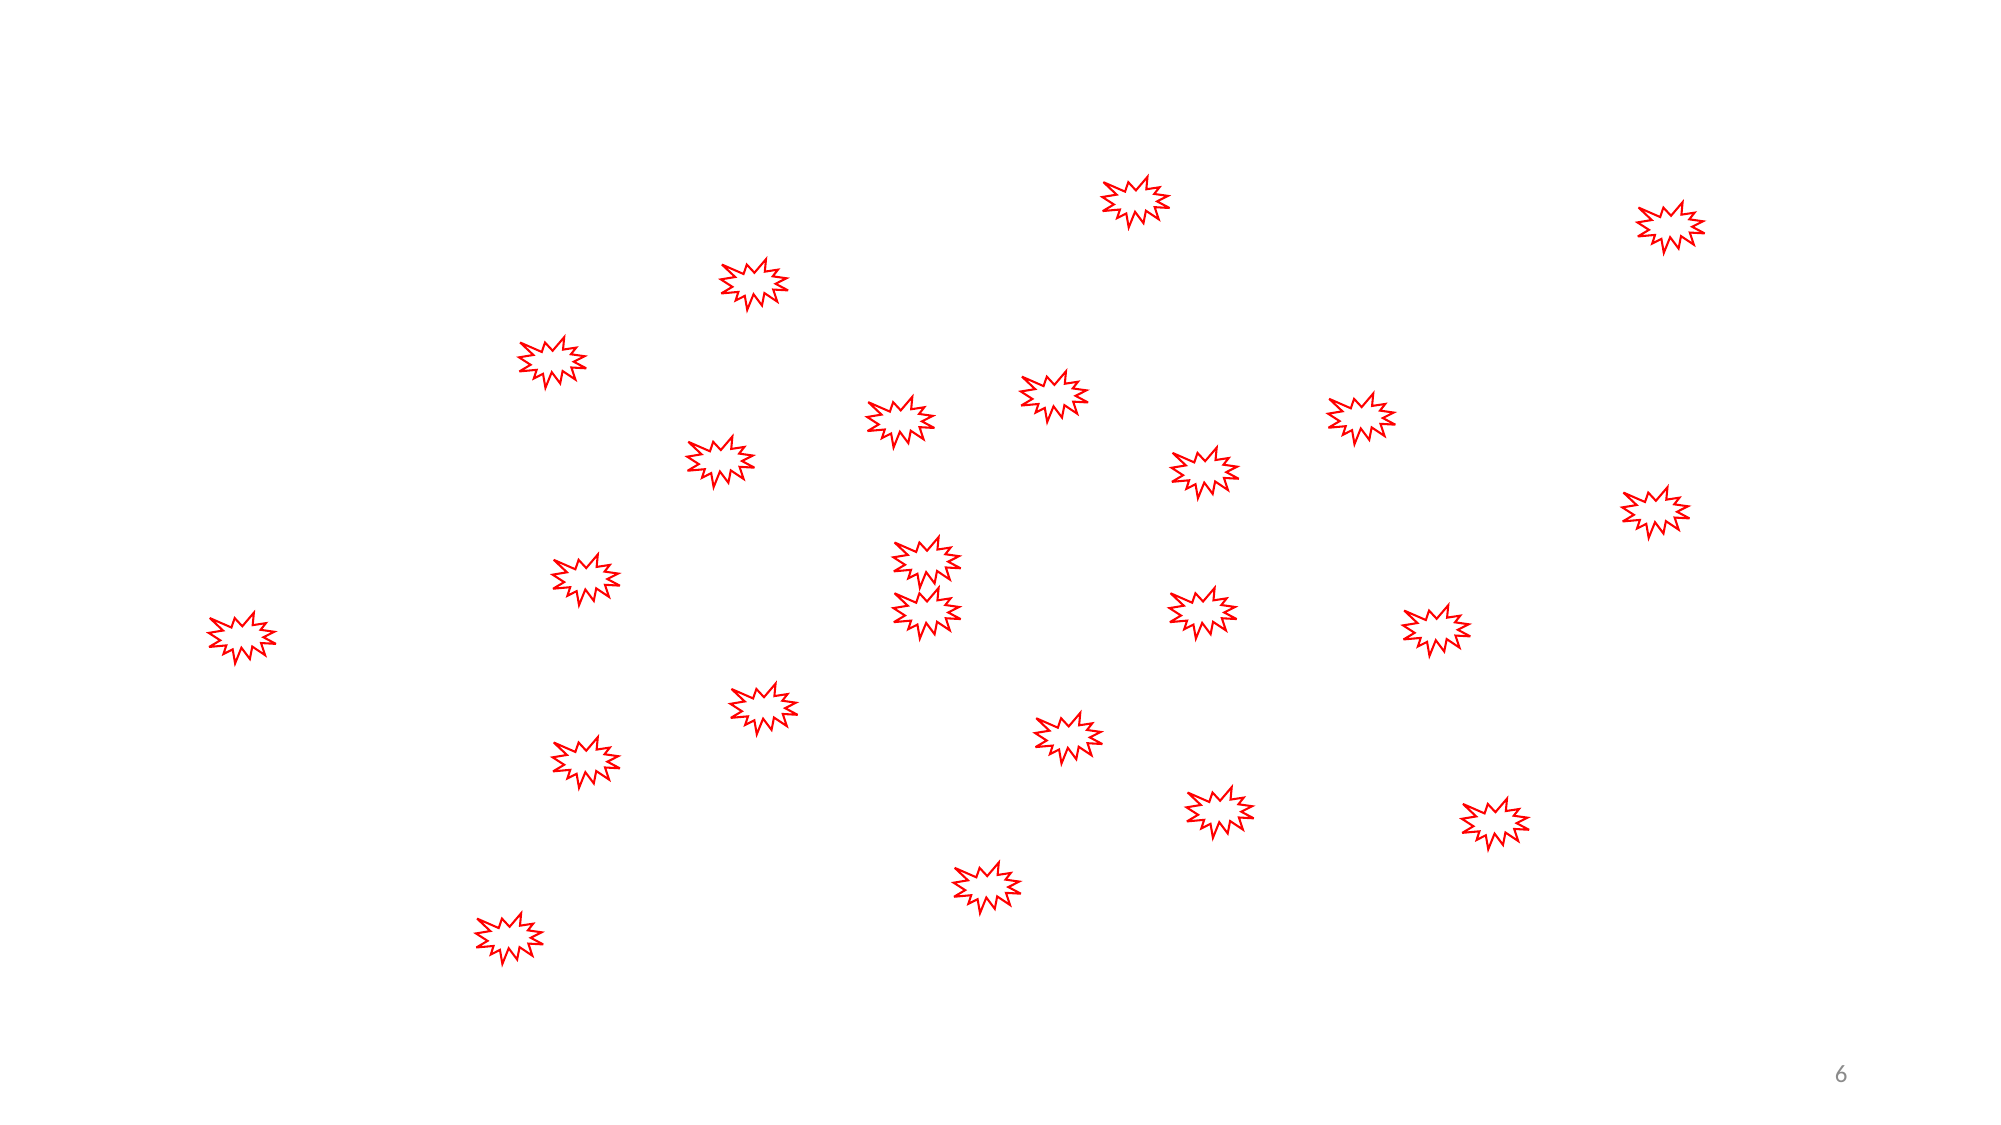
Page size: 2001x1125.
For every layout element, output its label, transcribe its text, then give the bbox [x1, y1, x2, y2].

text_box [1099, 173, 1172, 232]
text_box [1166, 584, 1239, 643]
text_box [890, 533, 963, 591]
text_box [1168, 444, 1241, 502]
text_box [718, 256, 790, 314]
text_box [473, 910, 545, 968]
text_box [727, 680, 800, 739]
text_box [1325, 390, 1398, 448]
text_box [205, 609, 278, 668]
text_box [1619, 484, 1692, 542]
slide_number 6 [1412, 1042, 1863, 1103]
text_box [516, 333, 589, 392]
text_box [1400, 602, 1473, 660]
text_box [1634, 199, 1707, 257]
text_box [890, 584, 963, 643]
text_box [684, 433, 757, 491]
text_box [950, 859, 1023, 917]
text_box [1032, 709, 1105, 768]
text_box [1183, 783, 1256, 842]
text_box [549, 551, 622, 609]
text_box [864, 393, 937, 452]
text_box [1018, 368, 1090, 426]
text_box [1459, 795, 1531, 854]
text_box [549, 733, 622, 792]
